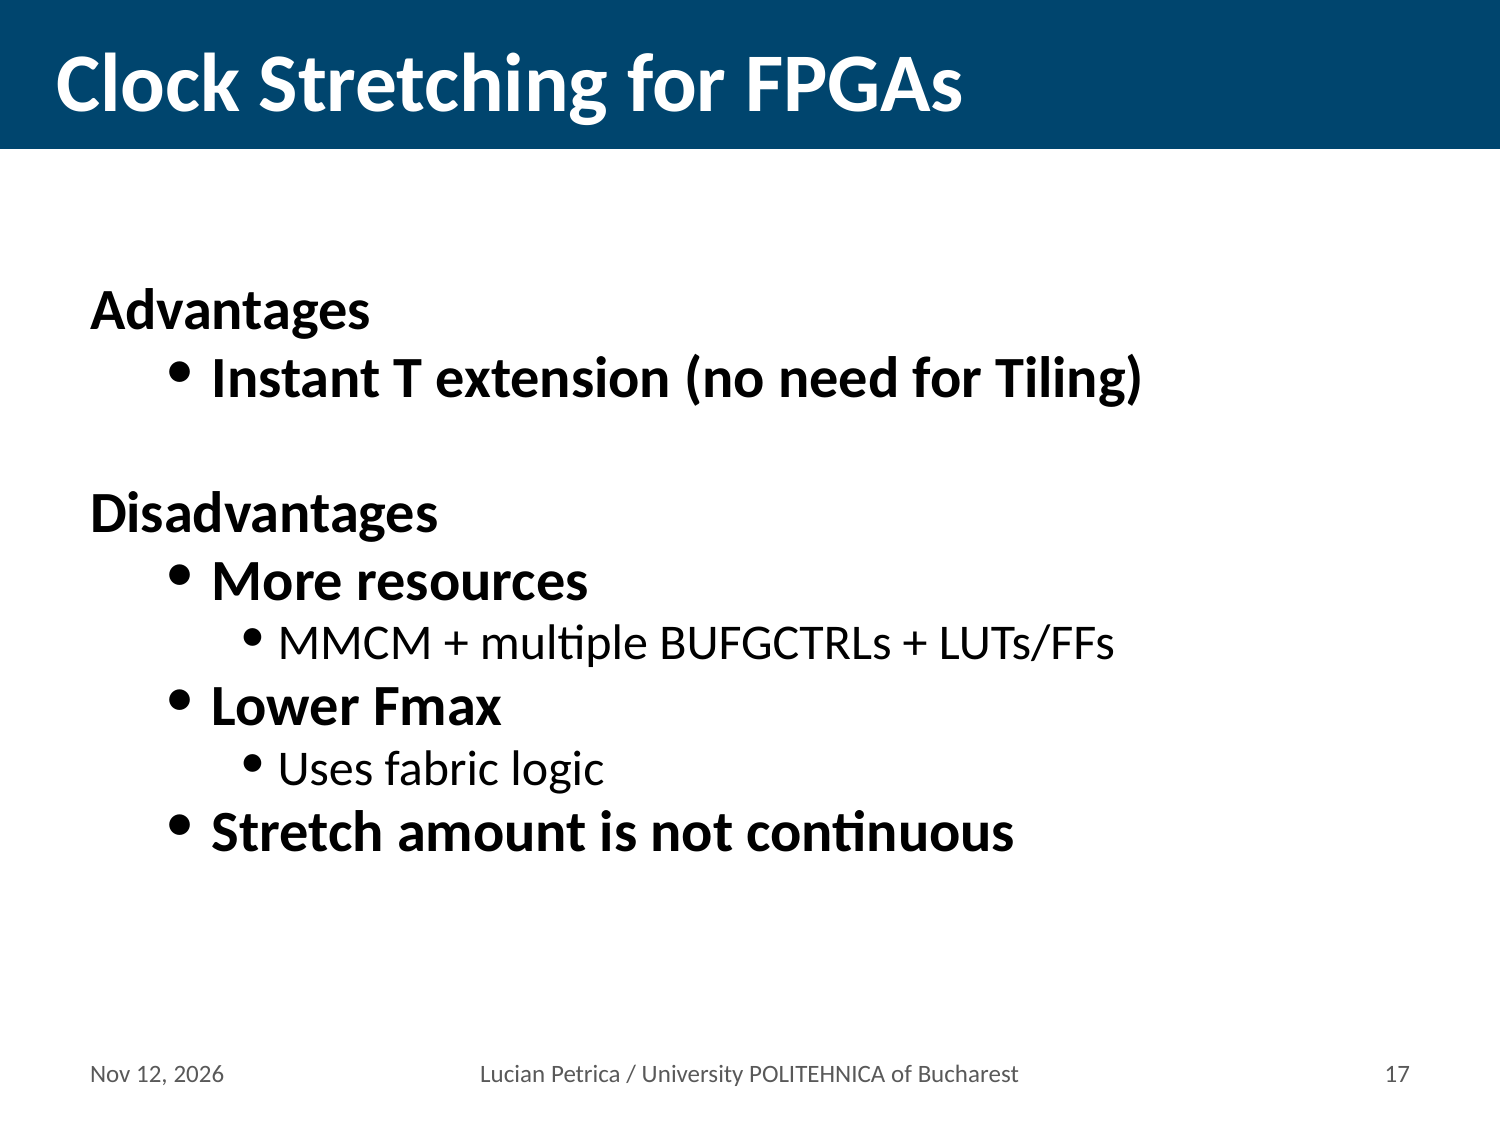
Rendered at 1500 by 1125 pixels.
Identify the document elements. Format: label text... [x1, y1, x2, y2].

slide_number 11-Mar-15 [75, 1042, 254, 1103]
list Advantages Instant T extension (no need for Tiling) Disadvantages More resources MMCM + multiple BUFGCTRLs + LUTs/FFs Lower Fmax Uses fabric logic Stretch amount is not continuous [75, 196, 1425, 1010]
footer Lucian Petrica / University POLITEHNICA of Bucharest [277, 1042, 1223, 1103]
slide_number 16 [1246, 1042, 1425, 1103]
title Clock Stretching for FPGAs [41, 15, 1459, 142]
